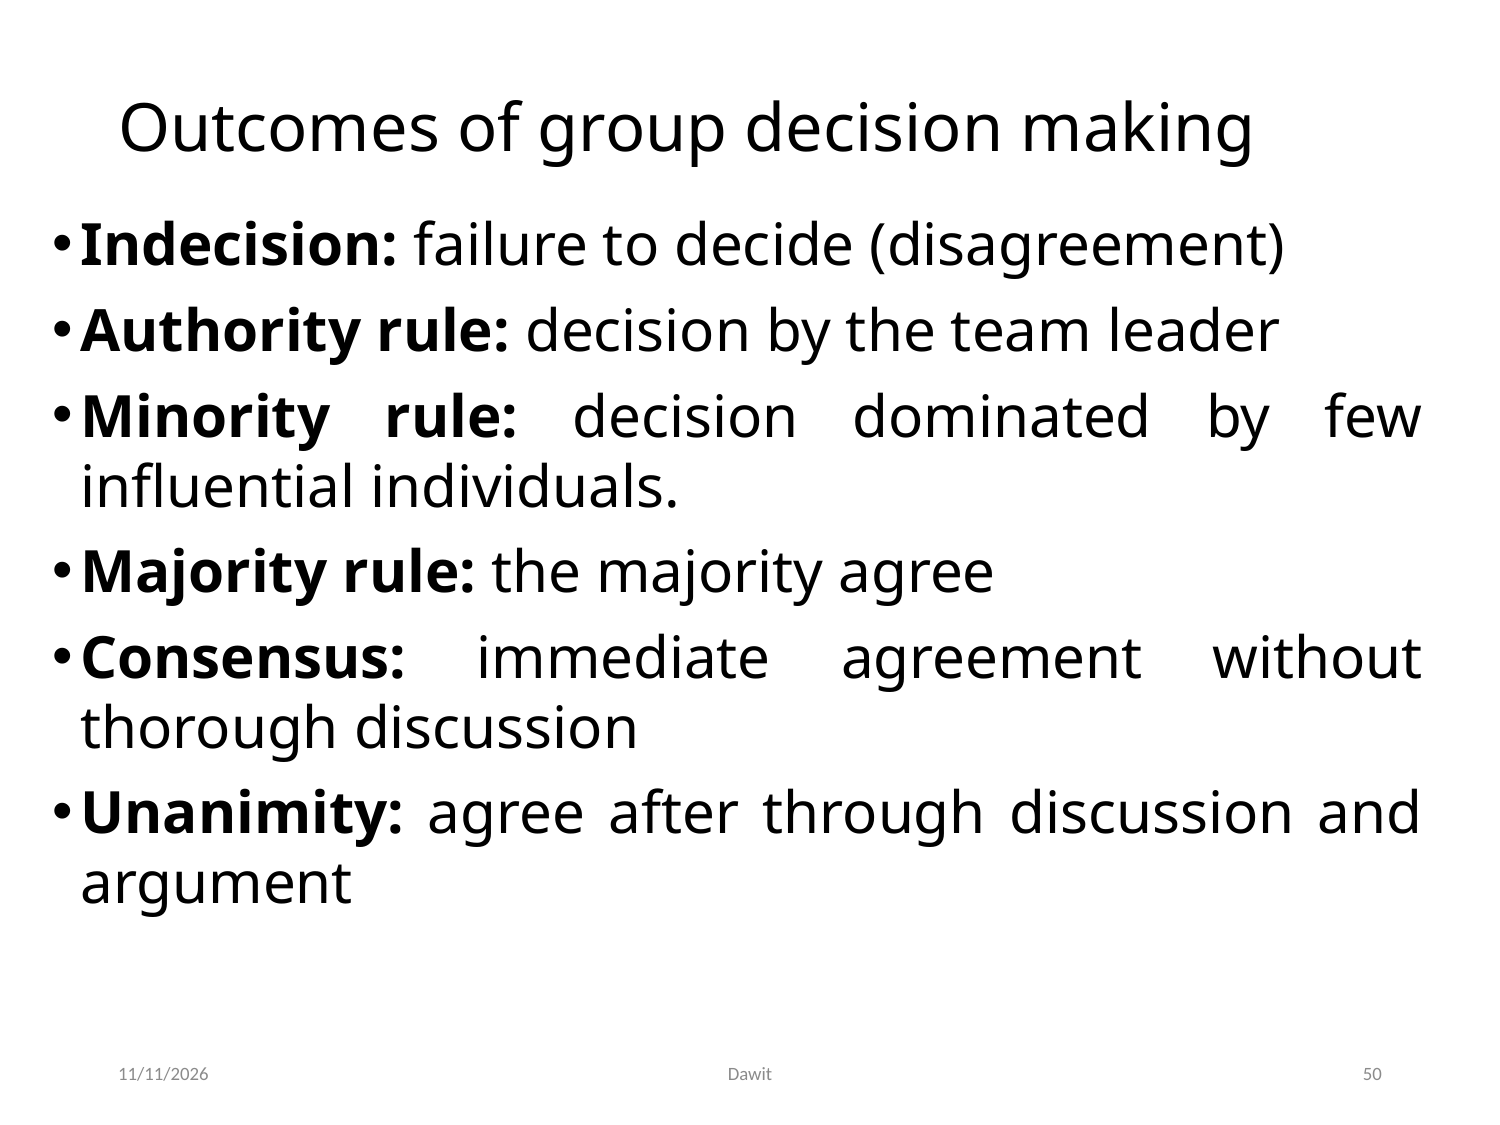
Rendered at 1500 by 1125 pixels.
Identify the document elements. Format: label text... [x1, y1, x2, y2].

slide_number 50 [1059, 1042, 1397, 1103]
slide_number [103, 1042, 441, 1103]
title Outcomes of group decision making [103, 59, 1397, 200]
list Indecision: failure to decide (disagreement) Authority rule: decision by the team leader Minority rule: decision dominated by few influential individuals. Majority rule: the majority agree Consensus: immediate agreement without thorough discussion Unanimity: agree after through discussion and argument [37, 200, 1438, 950]
footer Dawit [496, 1042, 1004, 1103]
